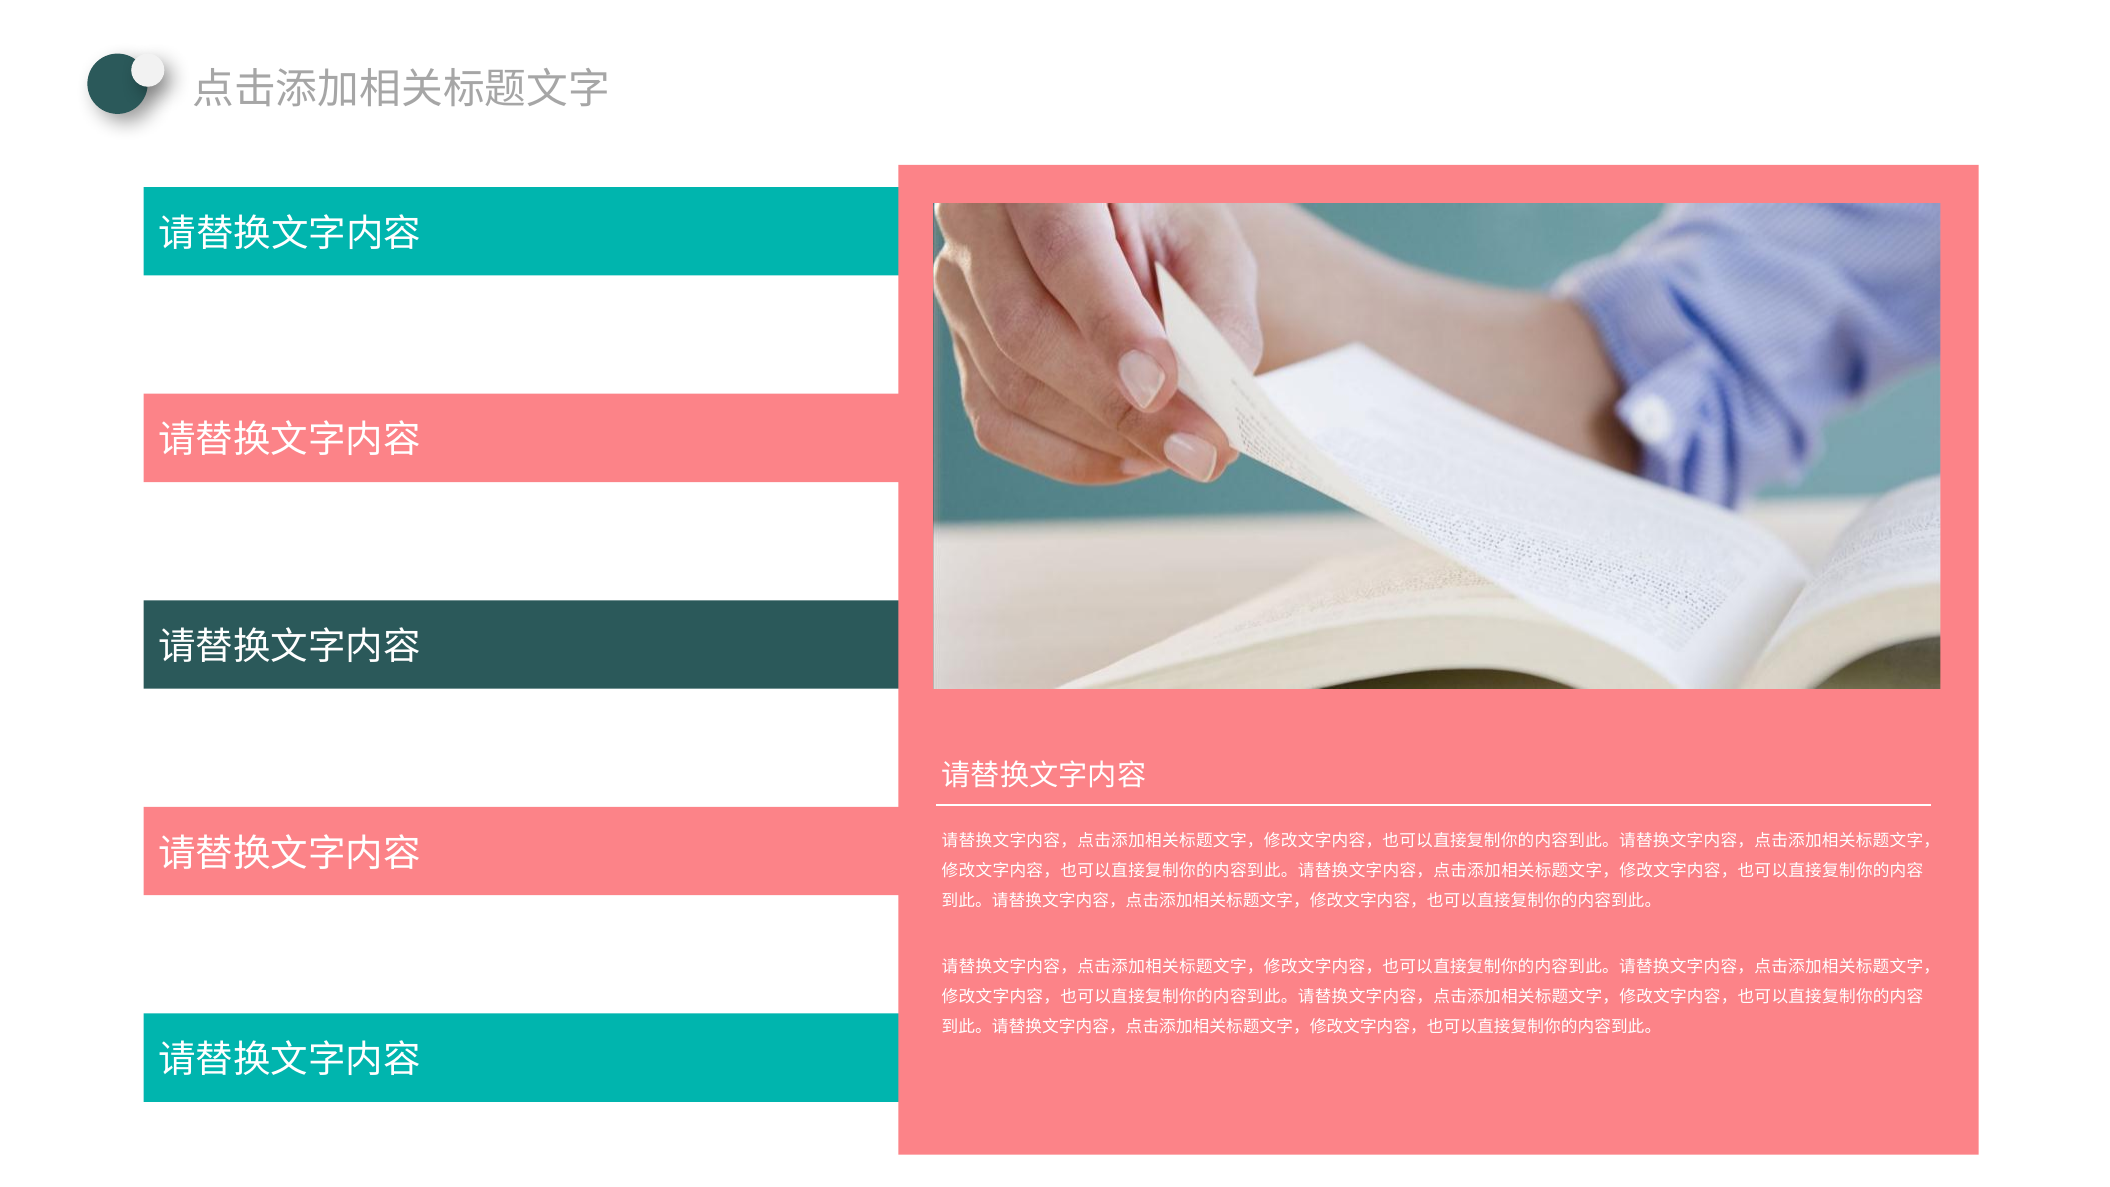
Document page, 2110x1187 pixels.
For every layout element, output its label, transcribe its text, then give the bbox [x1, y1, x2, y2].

text_box 请替换文字内容 [143, 186, 897, 276]
text_box [86, 52, 142, 115]
text_box 请替换文字内容 [143, 806, 897, 896]
text_box [897, 164, 1980, 1156]
text_box 请替换文字内容 [143, 393, 897, 483]
text_box 请替换文字内容 [143, 599, 897, 690]
text_box 请替换文字内容 [143, 1012, 897, 1103]
text_box 点击添加相关标题文字 [176, 53, 680, 114]
text_box [932, 202, 1942, 690]
text_box 请替换文字内容，点击添加相关标题文字，修改文字内容，也可以直接复制你的内容到此。请替换文字内容，点击添加相关标题文字，修改文字内容，也可以直接复制你的内容到此。请替换文字内容，点击添加相关标题文字，修改文字内容，也可以直接复制你的内容到此。请替换文字内容，点击添加相关标题文字，修改文字内容，也可以直接复制你的内容到此。 [925, 812, 1941, 916]
text_box 请替换文字内容，点击添加相关标题文字，修改文字内容，也可以直接复制你的内容到此。请替换文字内容，点击添加相关标题文字，修改文字内容，也可以直接复制你的内容到此。请替换文字内容，点击添加相关标题文字，修改文字内容，也可以直接复制你的内容到此。请替换文字内容，点击添加相关标题文字，修改文字内容，也可以直接复制你的内容到此。 [925, 937, 1941, 1042]
text_box 请替换文字内容 [925, 748, 1231, 807]
text_box [130, 52, 166, 88]
